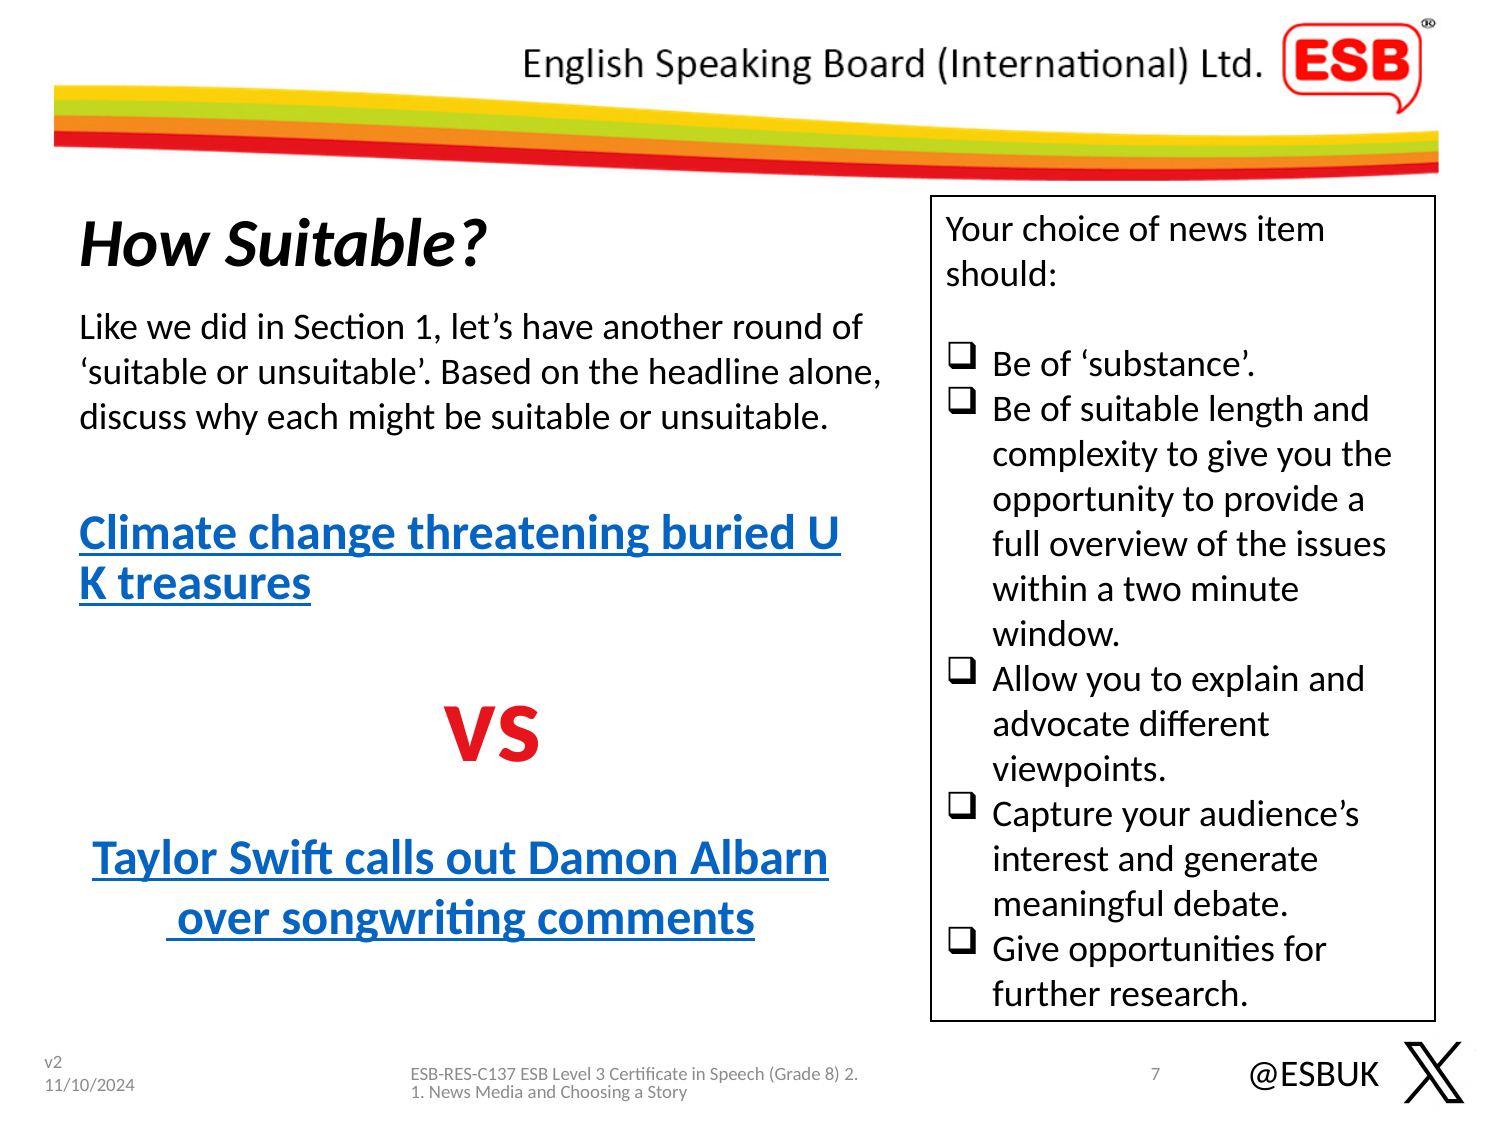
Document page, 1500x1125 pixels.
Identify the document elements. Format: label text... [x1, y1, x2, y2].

slide_number 7 [930, 1042, 1176, 1103]
picture [0, 0, 1500, 189]
text_box Like we did in Section 1, let’s have another round of ‘suitable or unsuitable’. Based on the headline alone, discuss why each might be suitable or unsuitable. [64, 294, 930, 444]
footer ESB-RES-C137 ESB Level 3 Certificate in Speech (Grade 8) 2.1. News Media and Choosing a Story [395, 1042, 874, 1103]
title How Suitable? [64, 173, 1359, 294]
text_box Your choice of news item should: Be of ‘substance’. Be of suitable length and complexity to give you the opportunity to provide a full overview of the issues within a two minute window. Allow you to explain and advocate different viewpoints. Capture your audience’s interest and generate meaningful debate. Give opportunities for further research. [930, 195, 1436, 1022]
text_box Taylor Swift calls out Damon Albarn over songwriting comments [64, 816, 857, 953]
text_box Climate change threatening buried UK treasures [64, 491, 857, 568]
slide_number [29, 1042, 160, 1103]
text_box vs [428, 641, 558, 792]
picture [1395, 1029, 1476, 1116]
